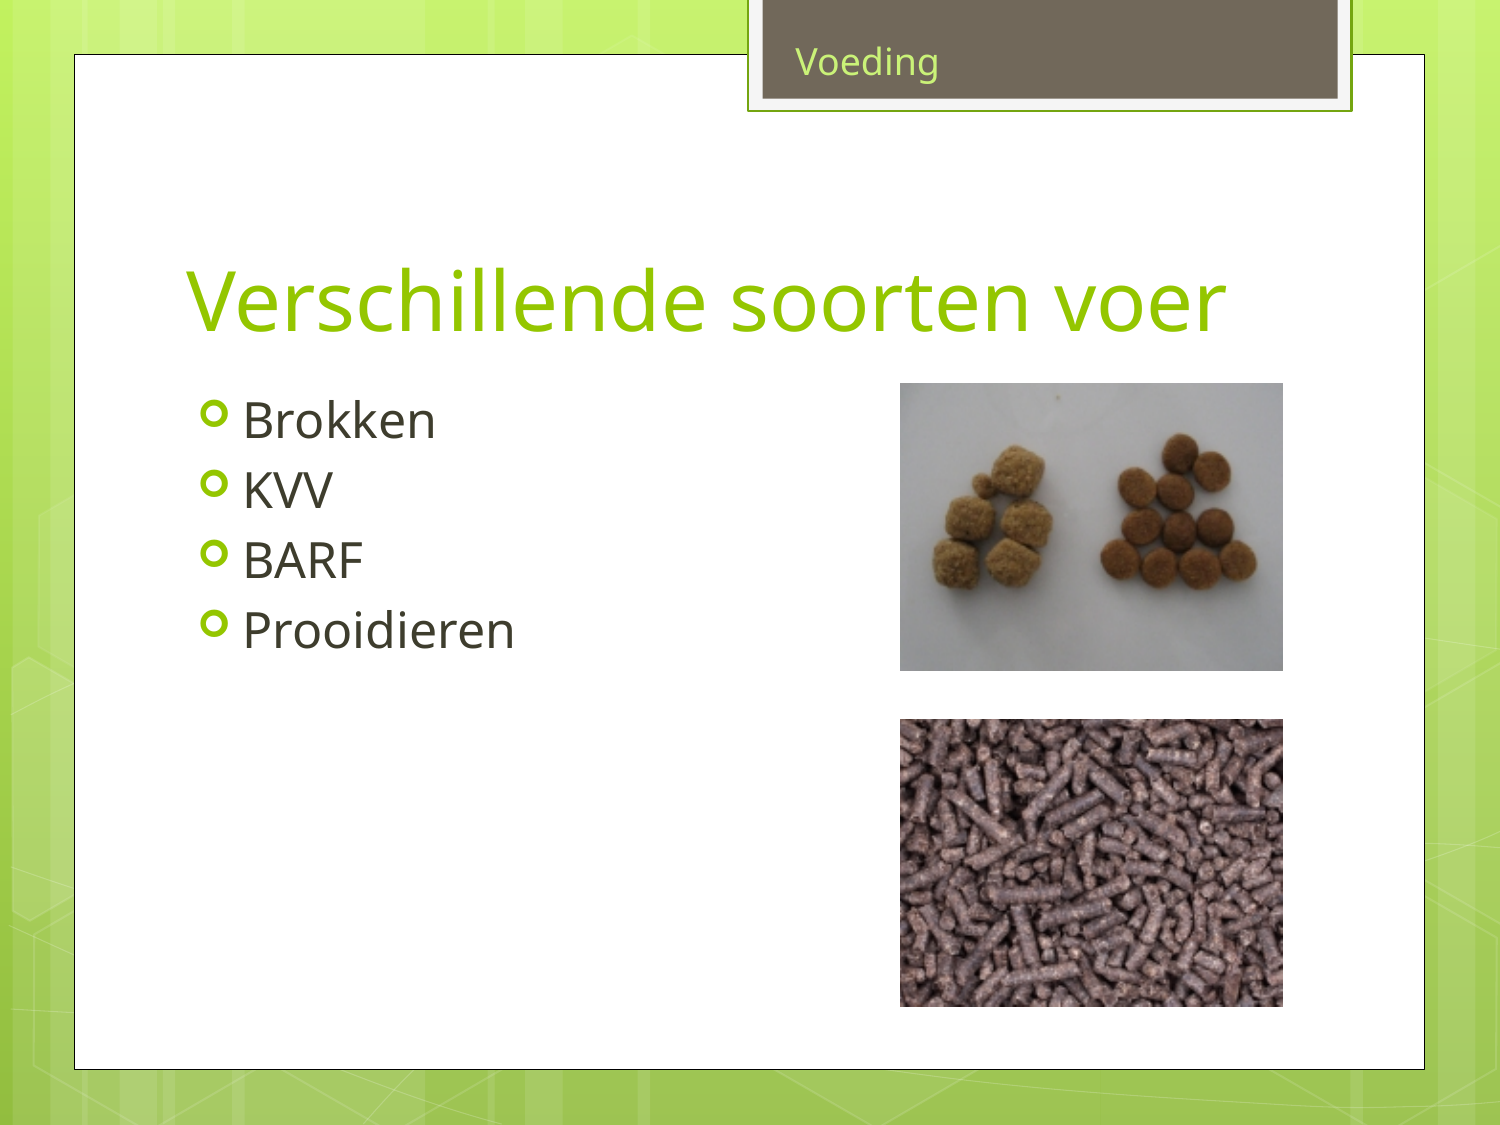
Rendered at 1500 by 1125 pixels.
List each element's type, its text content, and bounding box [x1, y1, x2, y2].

picture [900, 719, 1284, 1007]
text_box Voeding [780, 30, 956, 91]
picture [900, 382, 1284, 671]
list Brokken KVV BARF Prooidieren [171, 381, 1283, 957]
title Verschillende soorten voer [171, 168, 1324, 357]
